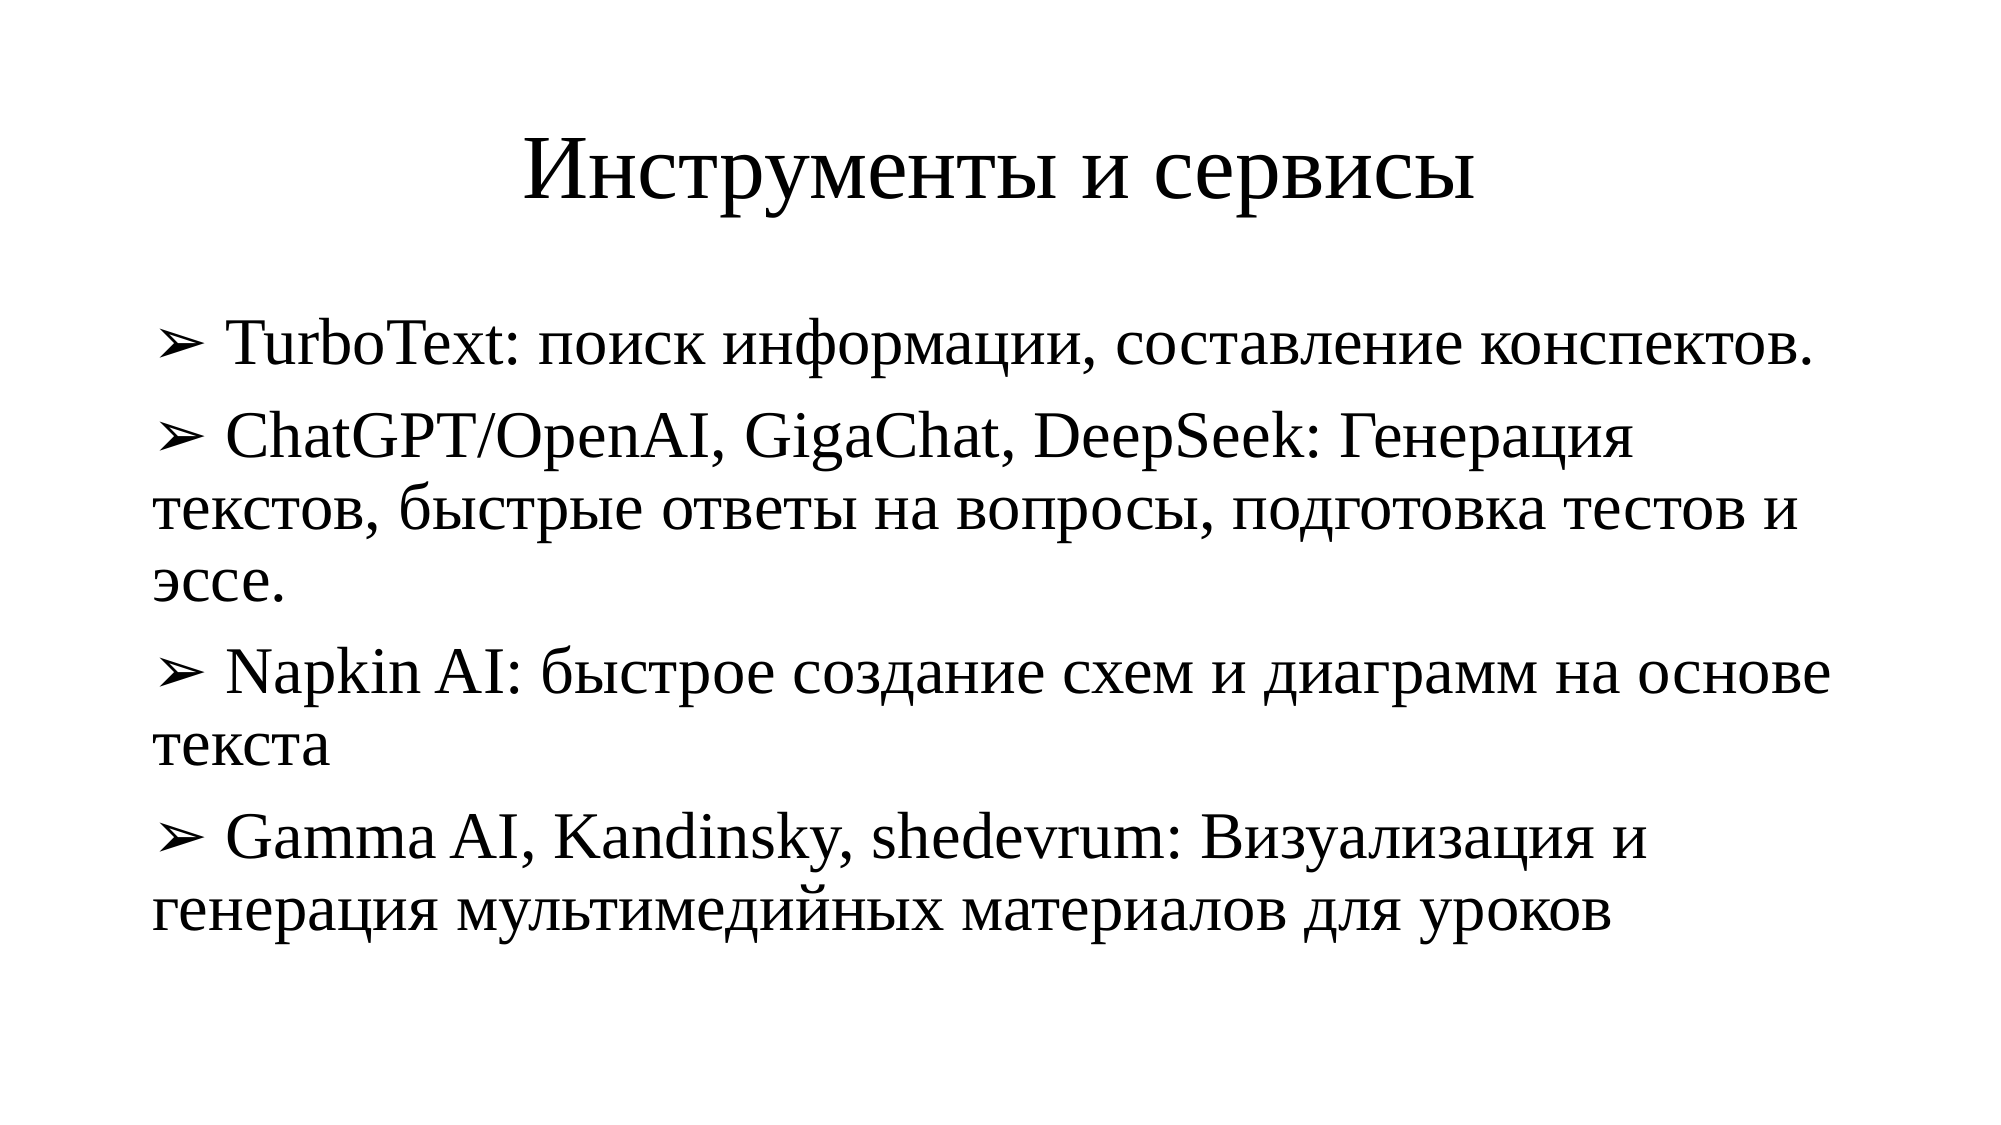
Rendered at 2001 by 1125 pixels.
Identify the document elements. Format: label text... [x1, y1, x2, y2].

title Инструменты и сервисы [137, 59, 1863, 278]
list ➢ TurboText: поиск информации, составление конспектов. ➢ ChatGPT/OpenAI, GigaChat, DeepSeek: Генерация текстов, быстрые ответы на вопросы, подготовка тестов и эссе. ➢ Napkin AI: быстрое создание схем и диаграмм на основе текста ➢ Gamma AI, Kandinsky, shedevrum: Визуализация и генерация мультимедийных материалов для уроков [137, 299, 1863, 1014]
